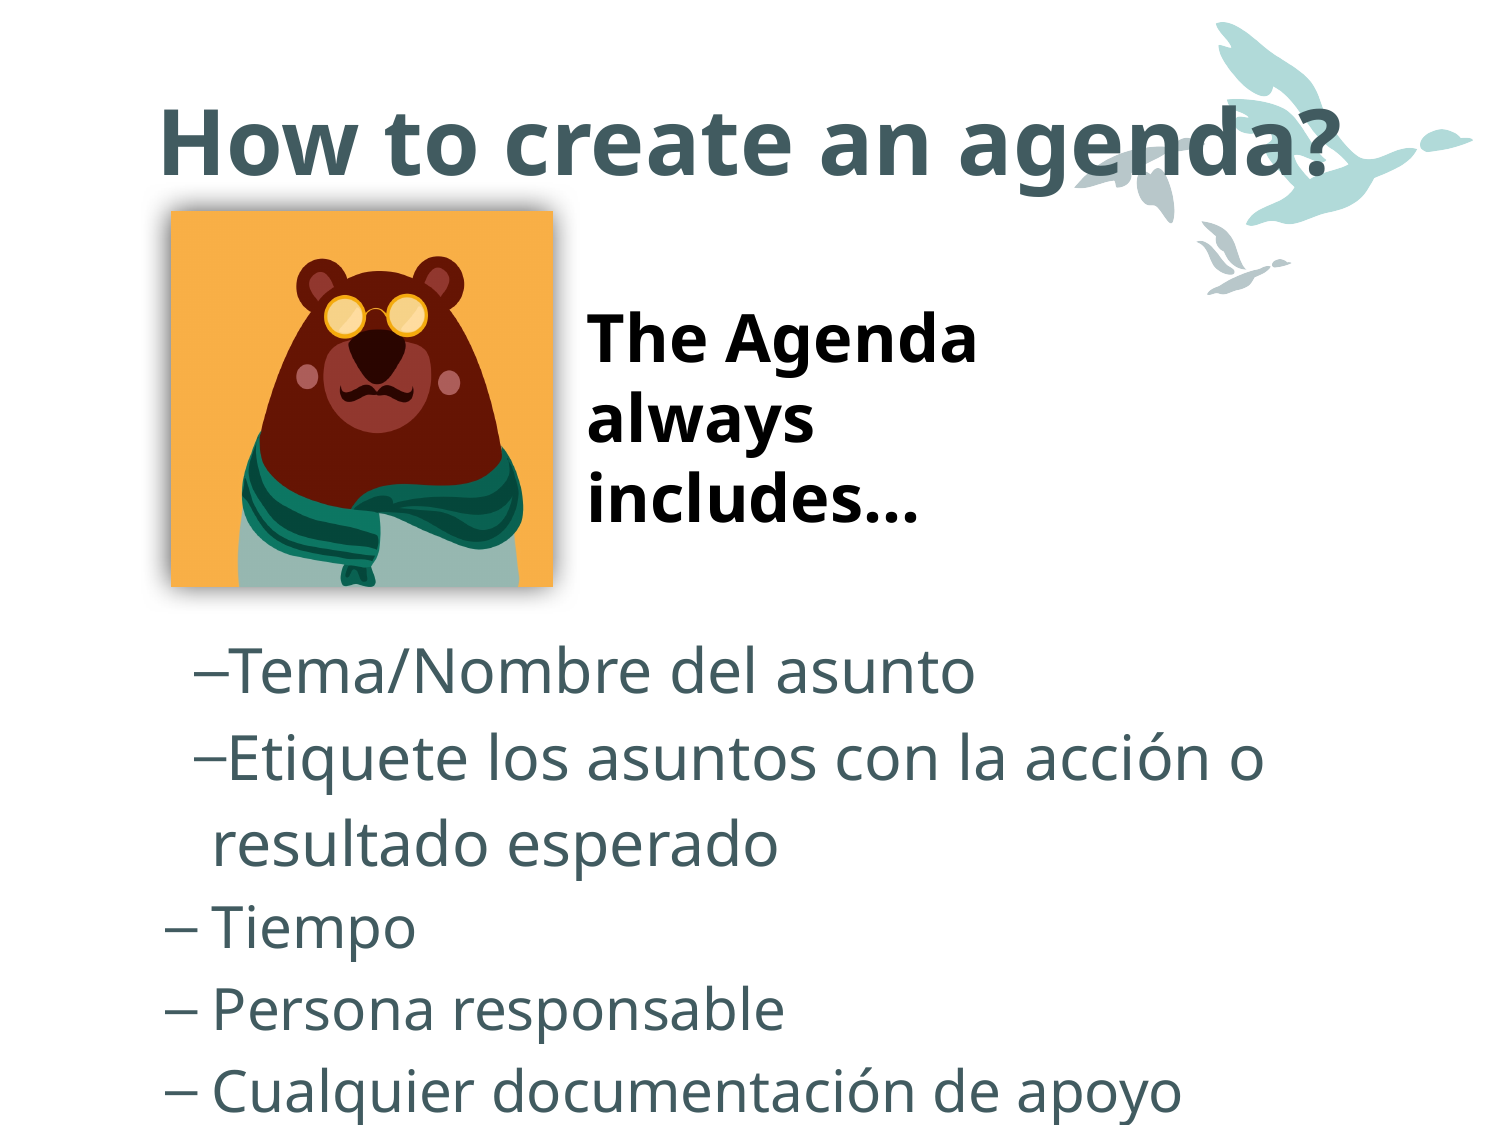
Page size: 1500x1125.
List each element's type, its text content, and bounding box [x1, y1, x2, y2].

title How to create an agenda? [75, 45, 1425, 233]
text_box The Agenda always includes… [573, 288, 1182, 511]
picture [170, 211, 553, 587]
list Tema/Nombre del asunto Etiquete los asuntos con la acción o resultado esperado Tiempo Persona responsable Cualquier documentación de apoyo [75, 612, 1425, 1125]
